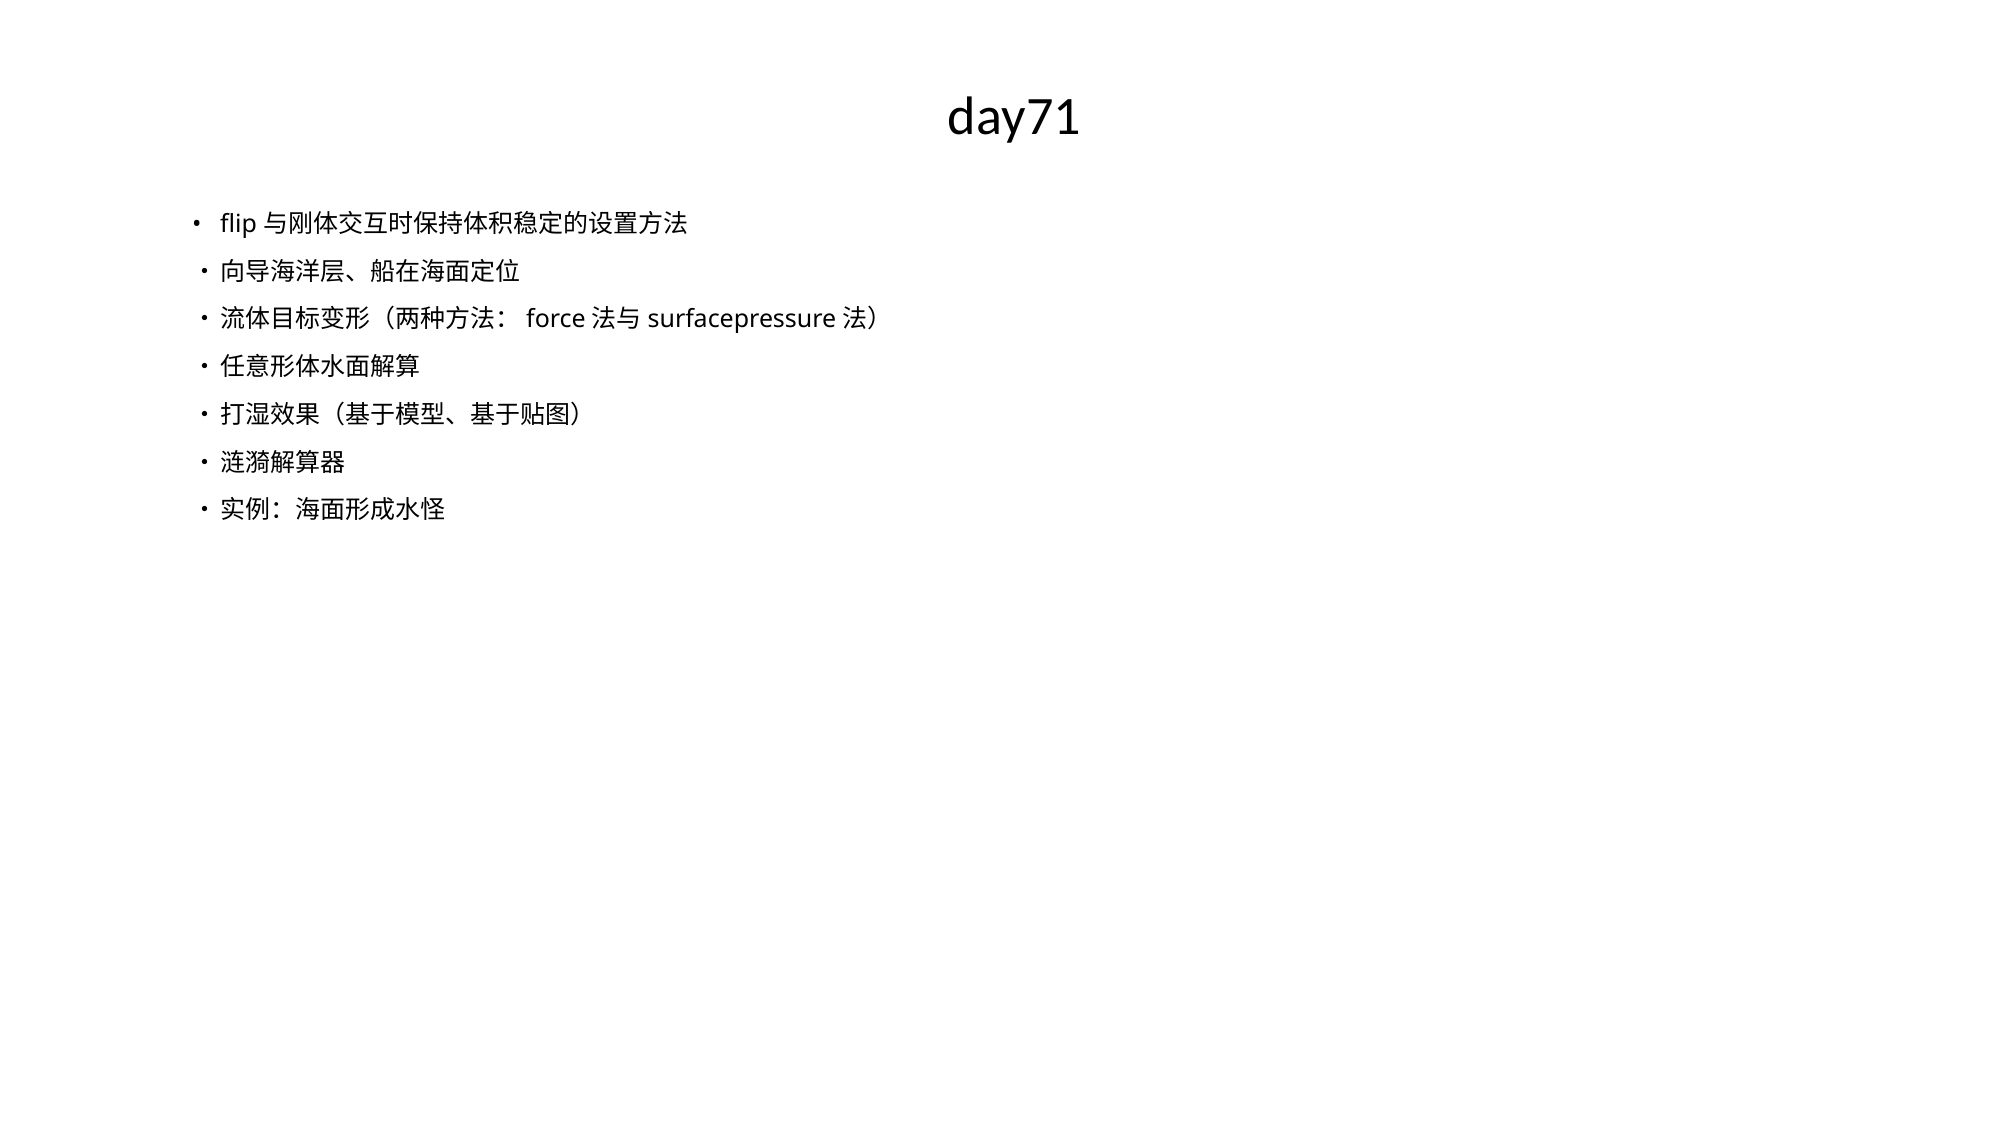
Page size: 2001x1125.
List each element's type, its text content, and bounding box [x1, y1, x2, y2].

title day71 [543, 41, 1486, 154]
subtitle • flip与刚体交互时保持体积稳定的设置方法 • 向导海洋层、船在海面定位 • 流体目标变形（两种方法：force法与surfacepressure法） • 任意形体水面解算 • 打湿效果（基于模型、基于贴图） • 涟漪解算器 • 实例：海面形成水怪 [176, 203, 1815, 903]
